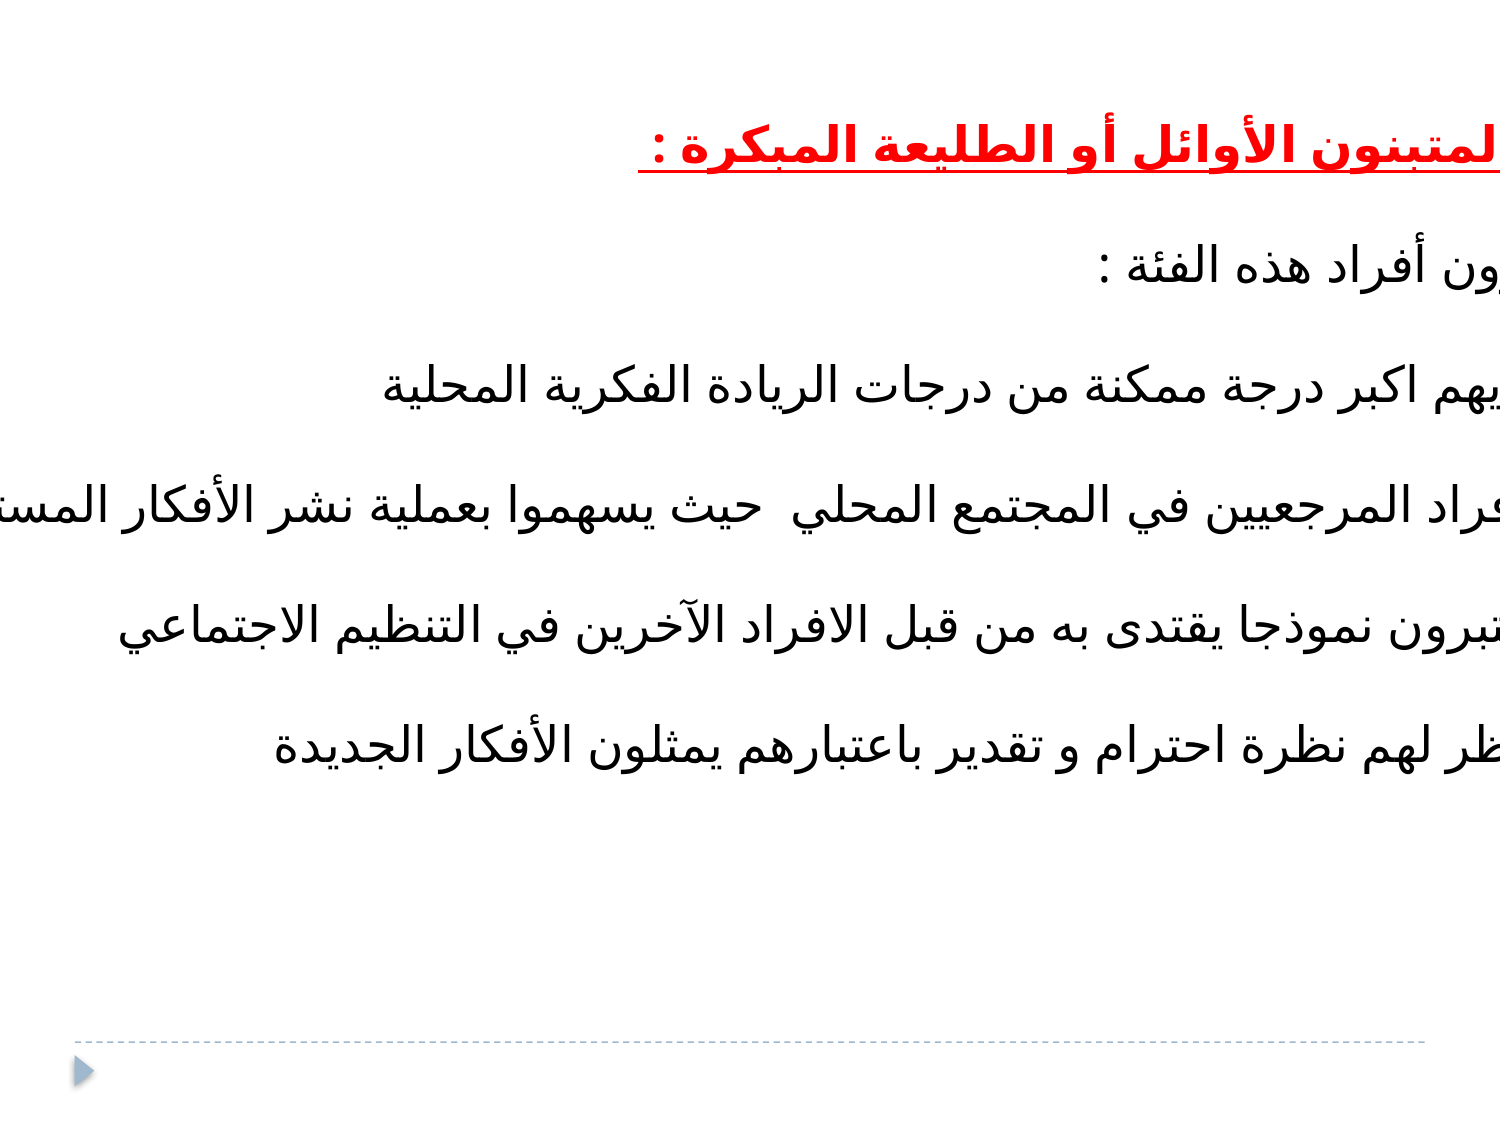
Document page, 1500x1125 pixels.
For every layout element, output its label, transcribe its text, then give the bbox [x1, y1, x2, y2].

text_box ب/ المتبنون الأوائل أو الطليعة المبكرة : يتميزون أفراد هذه الفئة : 1- لديهم اكبر درجة ممكنة من درجات الريادة الفكرية المحلية 2-الافراد المرجعيين في المجتمع المحلي حيث يسهموا بعملية نشر الأفكار المستحدثة 3- يعتبرون نموذجا يقتدى به من قبل الافراد الآخرين في التنظيم الاجتماعي 4- ينظر لهم نظرة احترام و تقدير باعتبارهم يمثلون الأفكار الجديدة [0, 105, 1500, 901]
